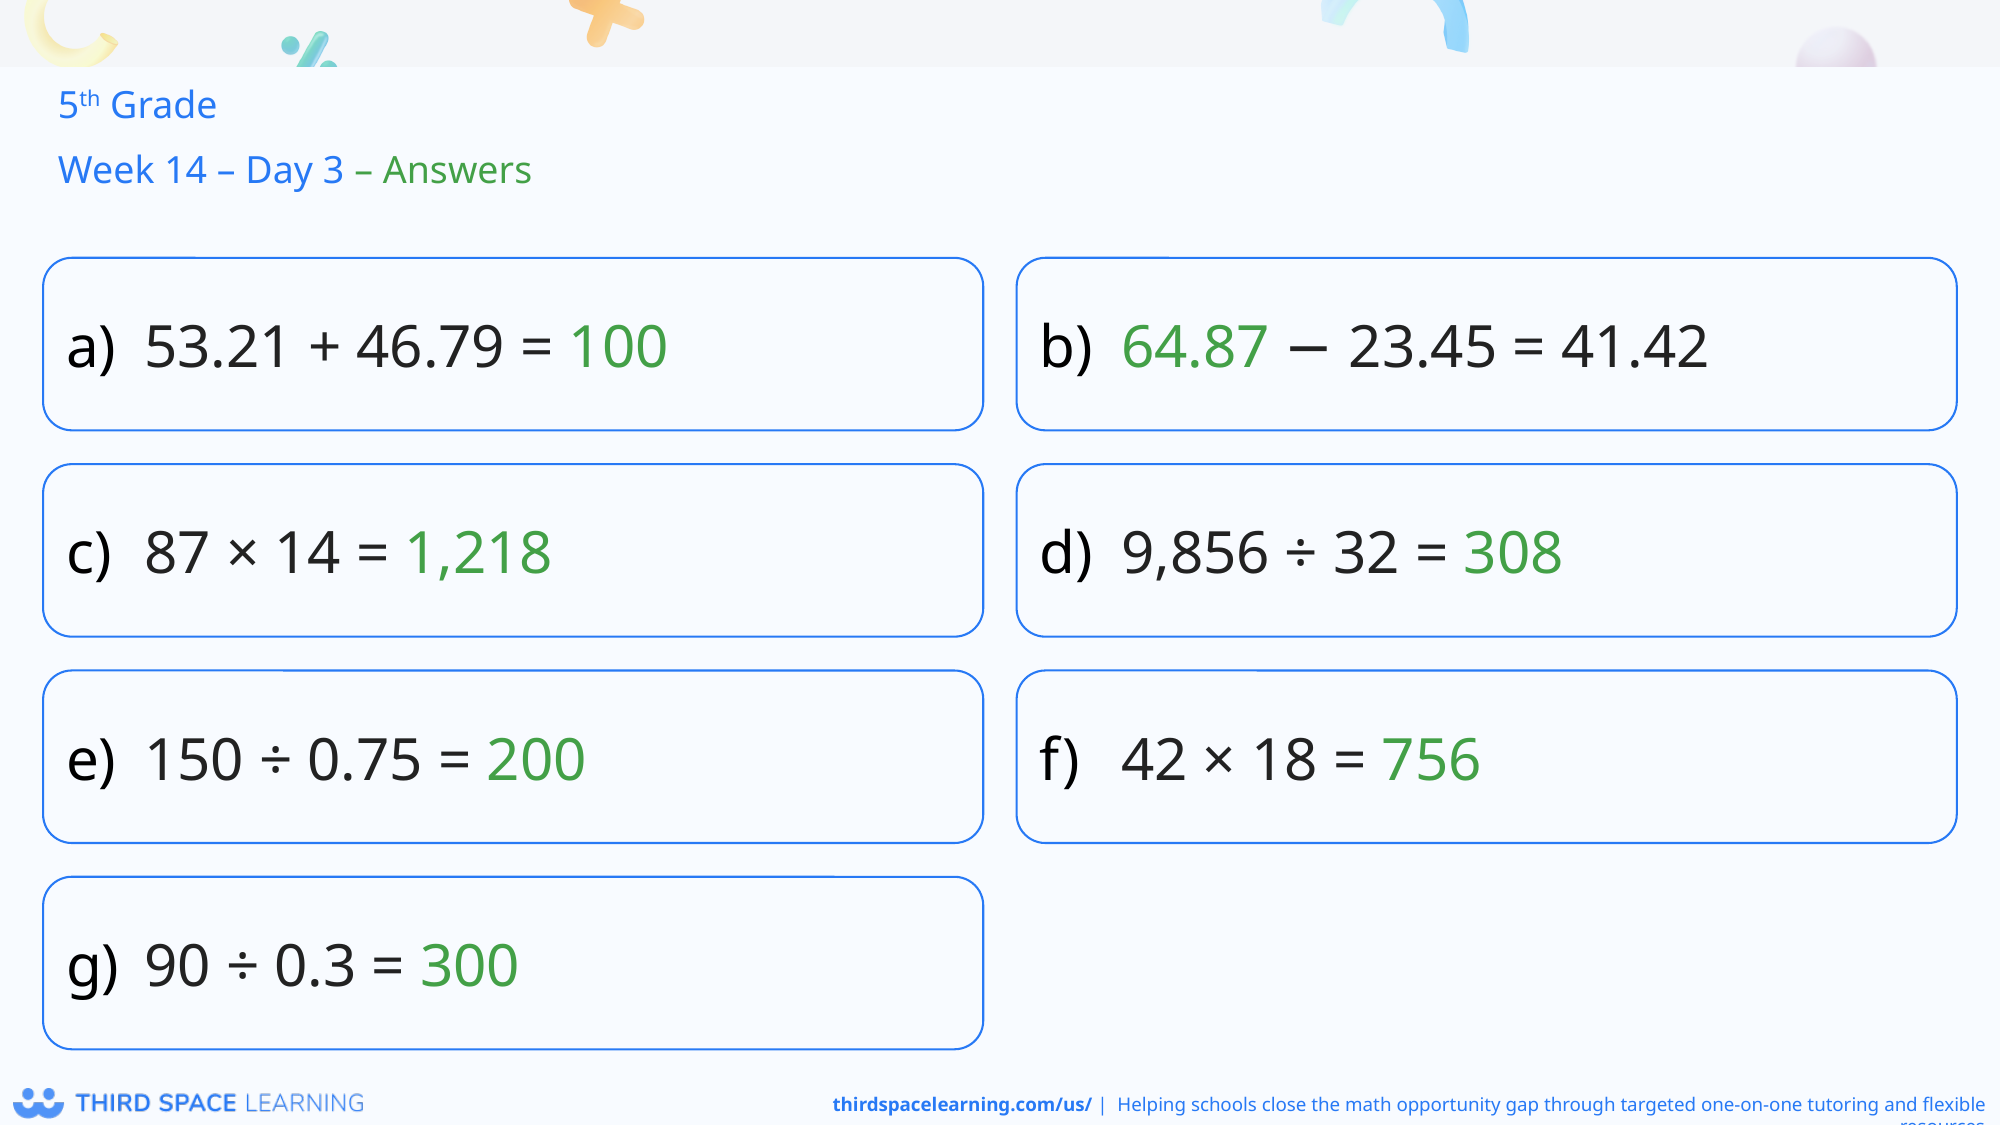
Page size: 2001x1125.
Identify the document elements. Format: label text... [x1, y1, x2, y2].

list 53.21 + 46.79 = 100 [129, 272, 962, 416]
picture [13, 1088, 365, 1119]
list 64.87 − 23.45 = 41.42 [1106, 272, 1939, 416]
list 87 × 14 = 1,218 [129, 478, 962, 623]
text_box 5th Grade Week 14 – Day 3 – Answers [43, 73, 705, 212]
picture [0, 0, 2000, 67]
list 90 ÷ 0.3 = 300 [129, 891, 962, 1035]
list 9,856 ÷ 32 = 308 [1106, 478, 1939, 623]
list 150 ÷ 0.75 = 200 [129, 684, 962, 829]
list 42 × 18 = 756 [1106, 684, 1939, 829]
